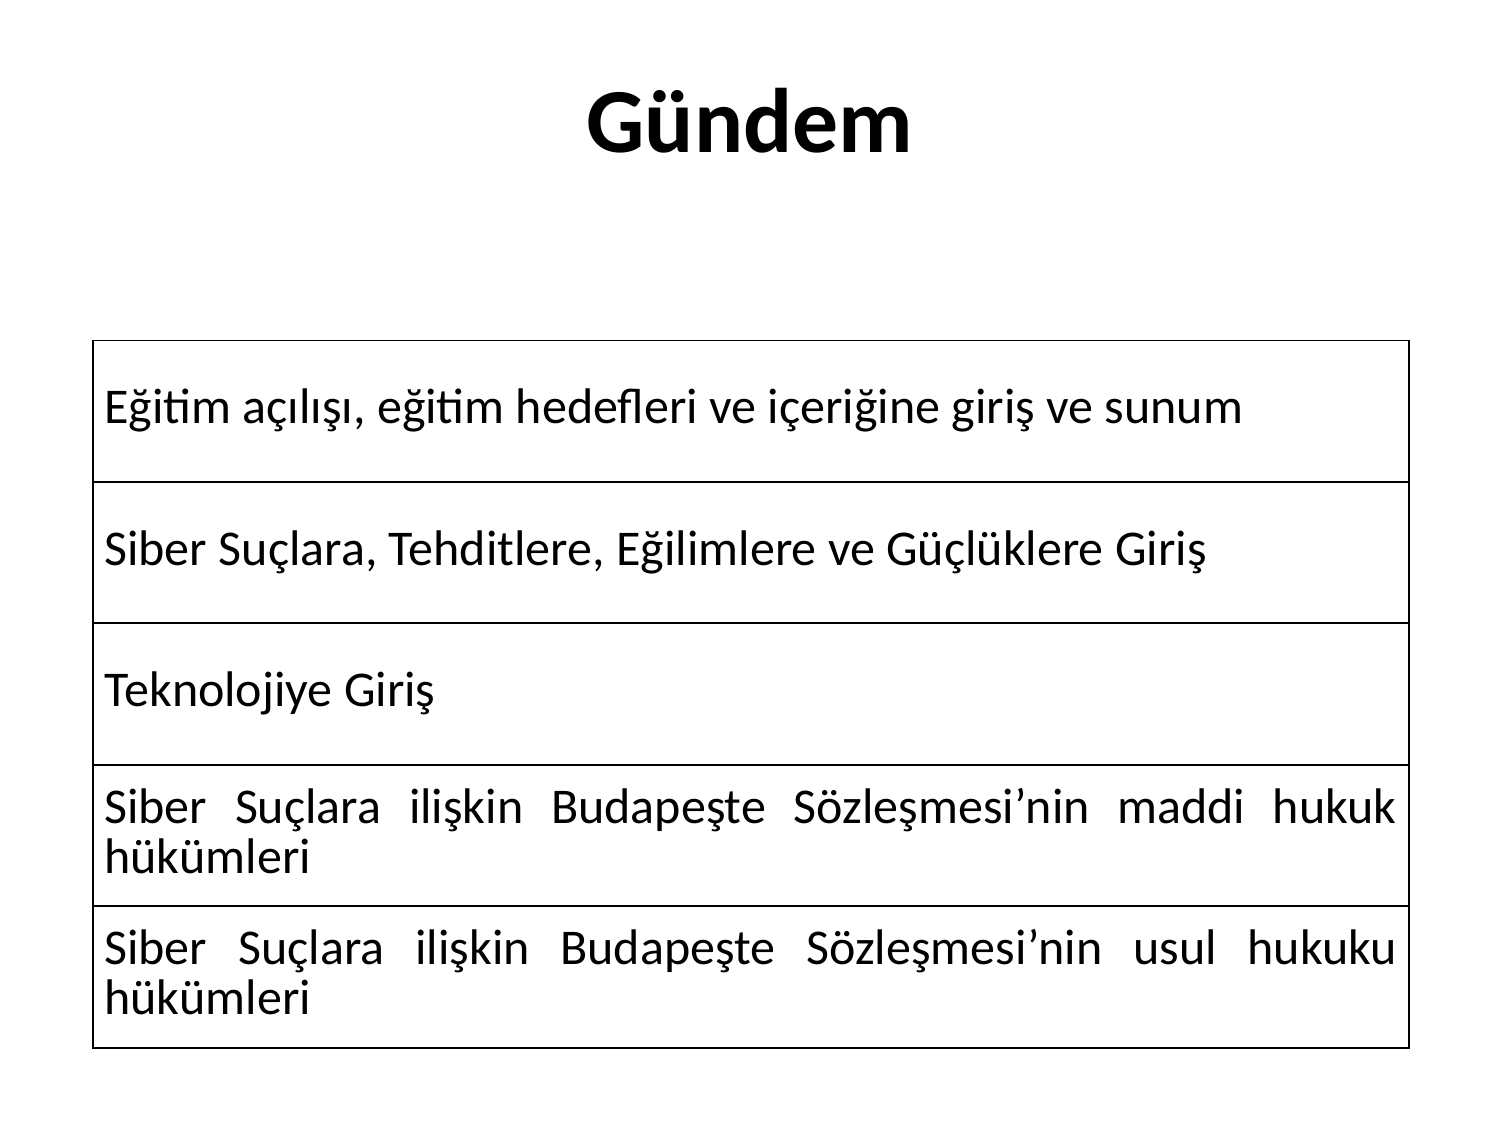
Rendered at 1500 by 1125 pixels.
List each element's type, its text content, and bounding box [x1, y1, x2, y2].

title Gündem [75, 45, 1425, 187]
table_header Eğitim açılışı, eğitim hedefleri ve içeriğine giriş ve sunum [94, 341, 1408, 481]
table_cell Teknolojiye Giriş [94, 624, 1408, 764]
table_cell Siber Suçlara ilişkin Budapeşte Sözleşmesi’nin usul hukuku hükümleri [94, 907, 1408, 1047]
table_cell Siber Suçlara, Tehditlere, Eğilimlere ve Güçlüklere Giriş [94, 483, 1408, 622]
table_cell Siber Suçlara ilişkin Budapeşte Sözleşmesi’nin maddi hukuk hükümleri [94, 766, 1408, 905]
